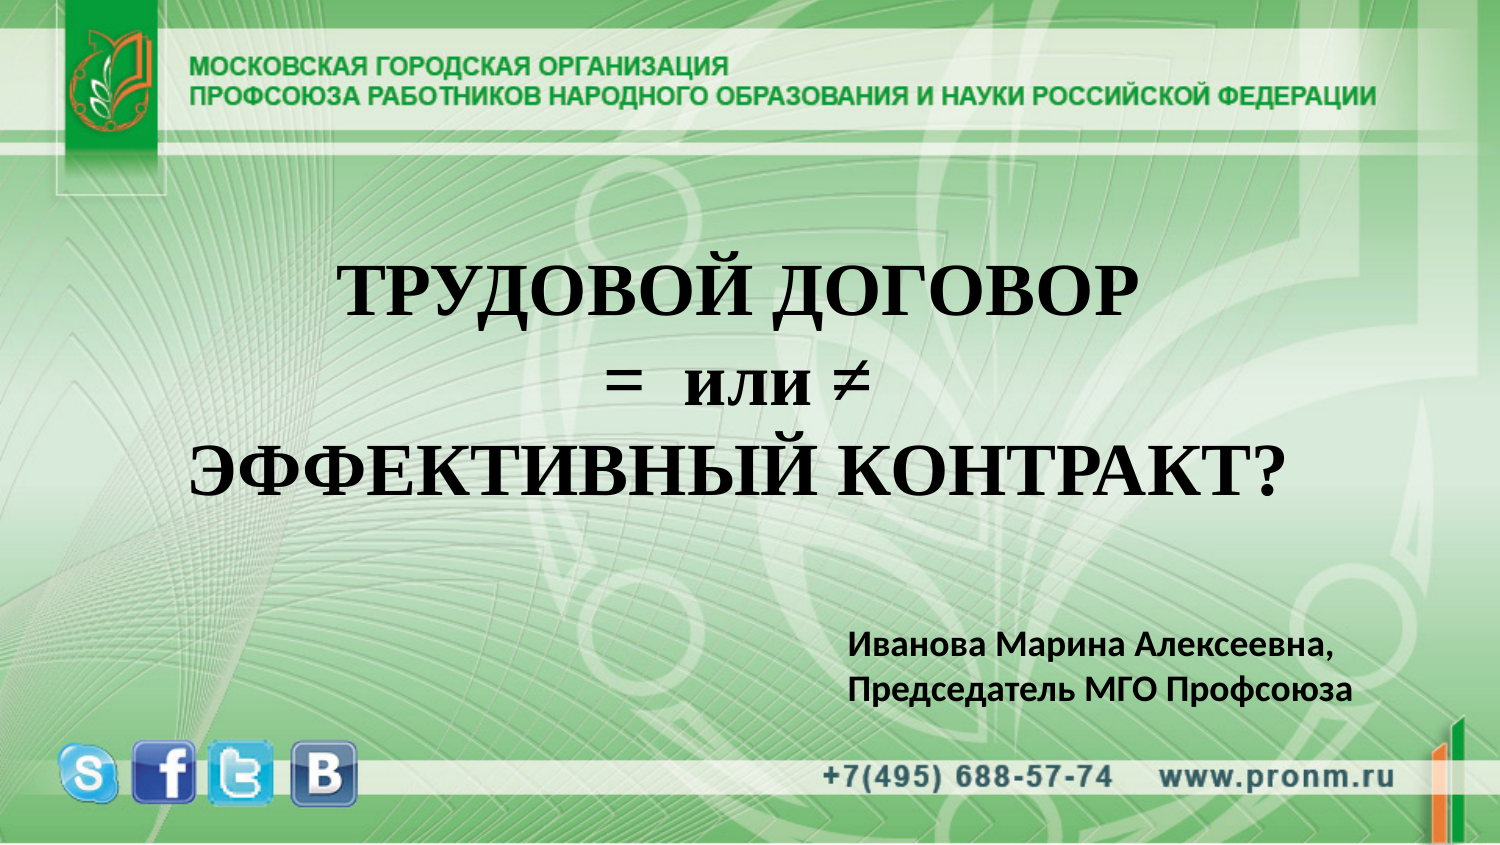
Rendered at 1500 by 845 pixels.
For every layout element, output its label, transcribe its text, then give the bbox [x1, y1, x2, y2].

picture [0, 0, 1500, 845]
text_box ТРУДОВОЙ ДОГОВОР = или ≠ ЭФФЕКТИВНЫЙ КОНТРАКТ? [53, 233, 1424, 518]
text_box Иванова Марина Алексеевна, Председатель МГО Профсоюза [832, 611, 1471, 716]
